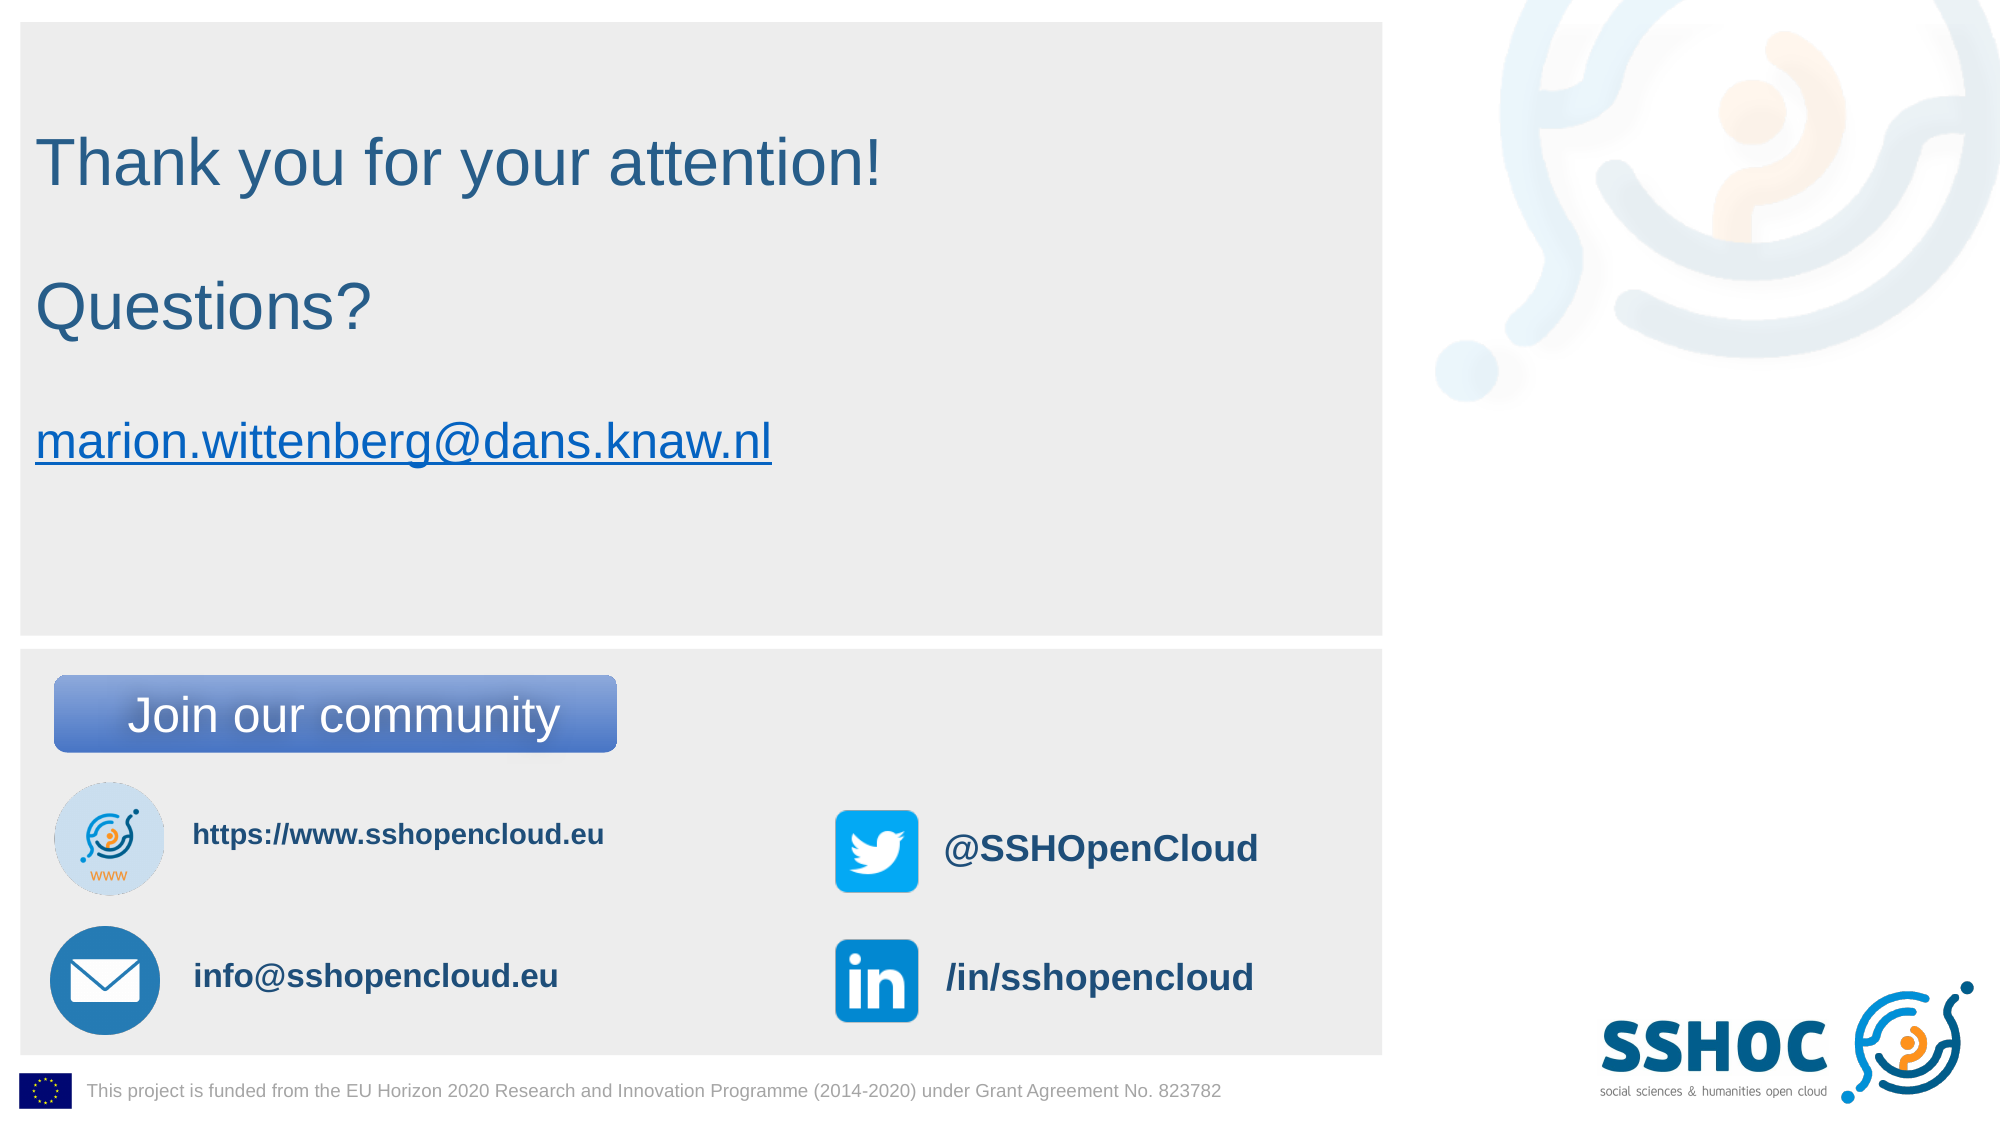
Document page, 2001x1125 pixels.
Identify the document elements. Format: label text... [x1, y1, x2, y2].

picture [50, 925, 160, 1035]
text_box [20, 648, 1383, 1056]
picture [19, 1073, 72, 1109]
text_box [54, 675, 94, 753]
title Thank you for your attention! Questions? marion.wittenberg@dans.knaw.nl [20, 22, 1383, 636]
picture [822, 796, 932, 907]
picture [822, 926, 932, 1036]
text_box https://www.sshopencloud.eu [177, 807, 716, 858]
text_box Join our community [112, 675, 652, 747]
picture [1597, 965, 2001, 1118]
text_box /in/sshopencloud [936, 945, 1331, 1017]
text_box info@sshopencloud.eu [178, 946, 717, 1002]
text_box @SSHOpenCloud [936, 816, 1331, 887]
picture [54, 782, 164, 896]
